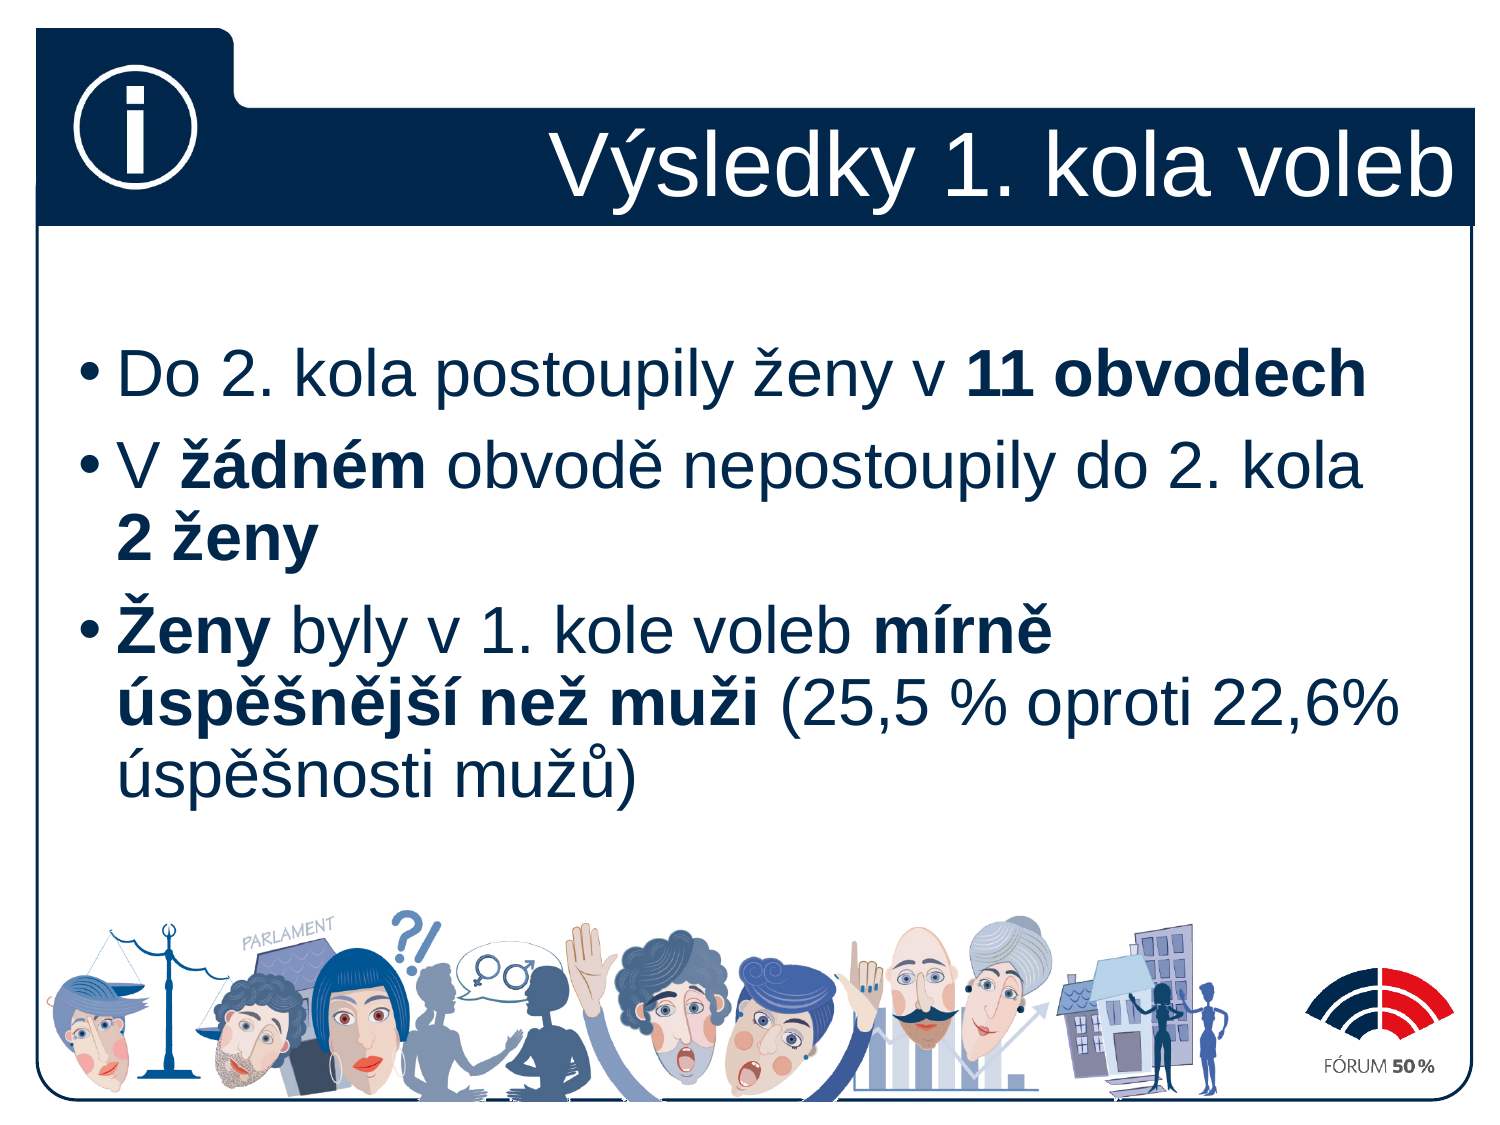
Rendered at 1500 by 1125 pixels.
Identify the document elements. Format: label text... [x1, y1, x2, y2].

title Výsledky 1. kola voleb [229, 107, 1473, 226]
picture [44, 900, 1240, 1102]
picture [1305, 968, 1454, 1073]
list Do 2. kola postoupily ženy v 11 obvodech V žádném obvodě nepostoupily do 2. kola 2 ženy Ženy byly v 1. kole voleb mírně úspěšnější než muži (25,5 % oproti 22,6% úspěšnosti mužů) [63, 240, 1432, 905]
picture [36, 28, 1475, 226]
